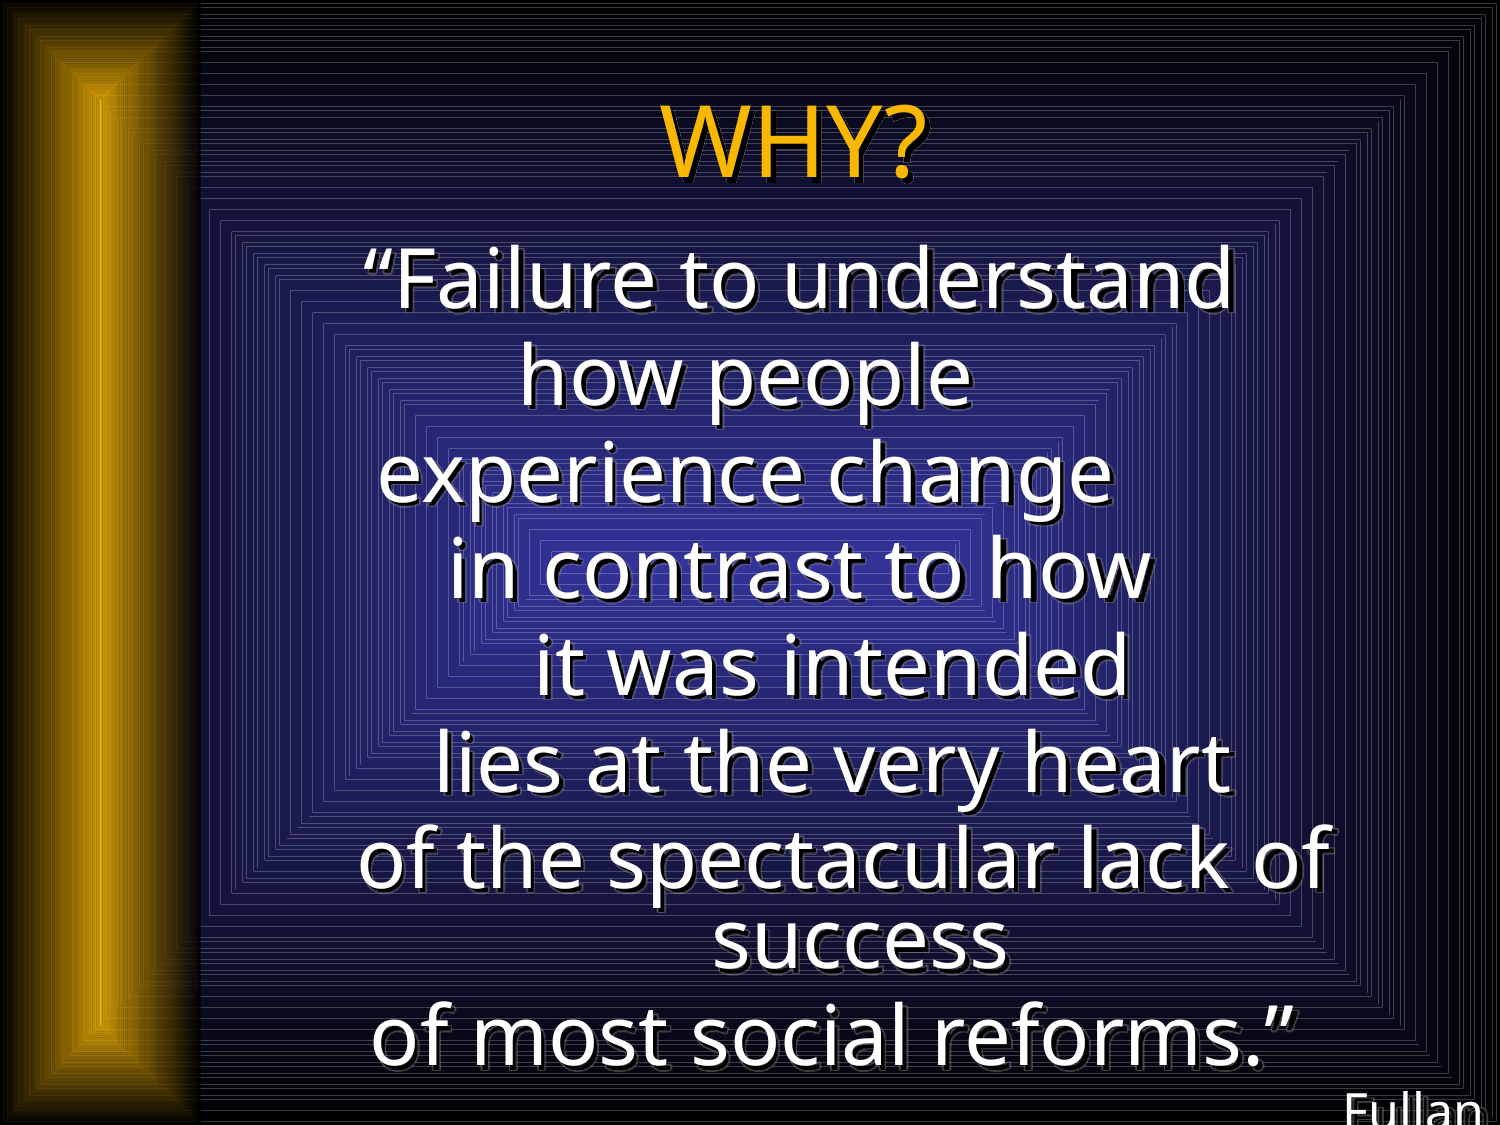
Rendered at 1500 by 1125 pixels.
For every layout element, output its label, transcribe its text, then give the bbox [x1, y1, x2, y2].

title WHY? [162, 49, 1426, 226]
list “Failure to understand how people experience change in contrast to how it was intended lies at the very heart of the spectacular lack of success of most social reforms.” Fullan [187, 237, 1500, 1038]
